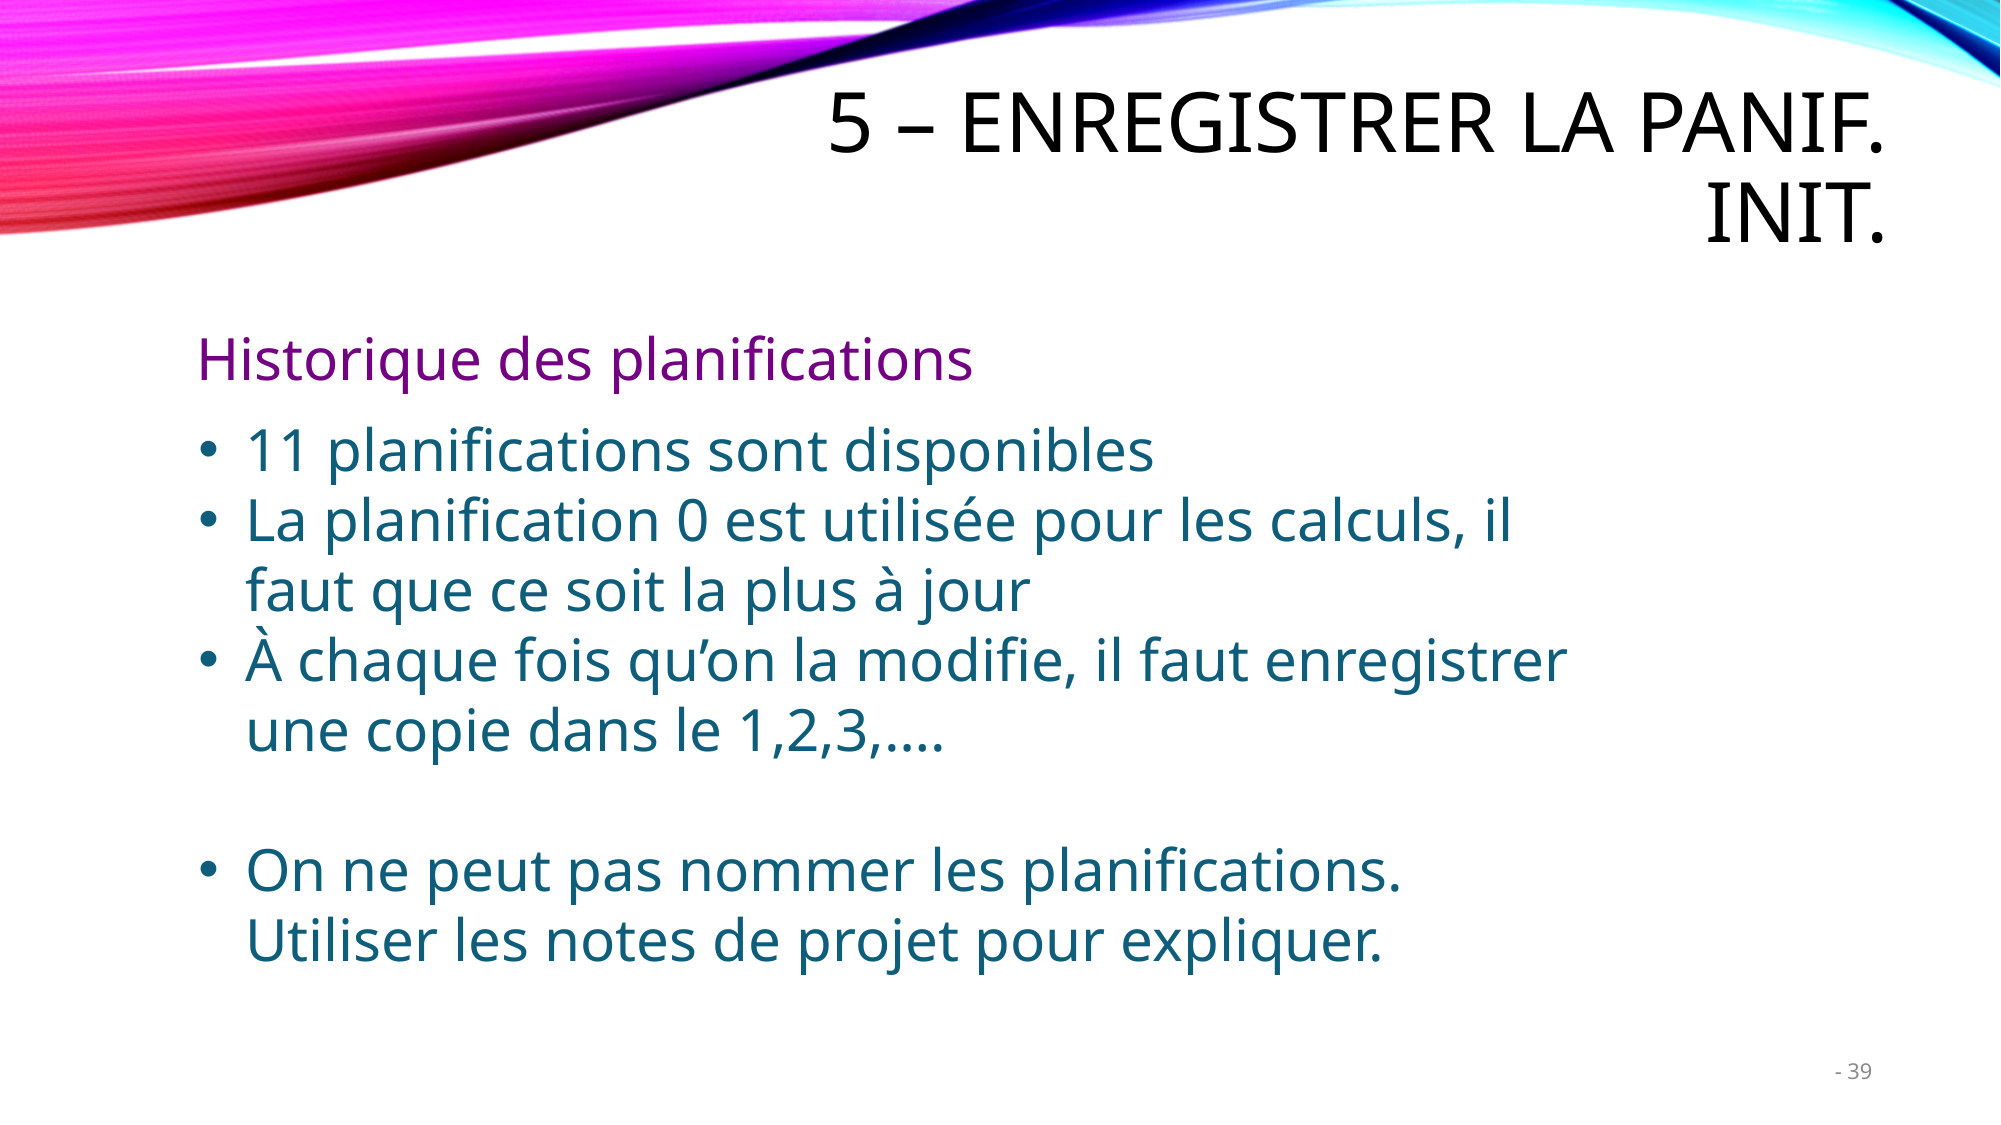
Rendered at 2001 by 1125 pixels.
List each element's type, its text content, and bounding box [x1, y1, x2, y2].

slide_number 39 [1808, 1042, 1888, 1103]
text_box Historique des planifications [181, 244, 1868, 399]
text_box 11 planifications sont disponibles La planification 0 est utilisée pour les calculs, il faut que ce soit la plus à jour À chaque fois qu’on la modifie, il faut enregistrer une copie dans le 1,2,3,…. On ne peut pas nommer les planifications. Utiliser les notes de projet pour expliquer. [183, 406, 1606, 1121]
picture [0, 0, 2000, 237]
title 5 – Enregistrer la panif. init. [638, 64, 1904, 277]
picture [1910, 0, 2000, 45]
picture [1890, 0, 2000, 75]
